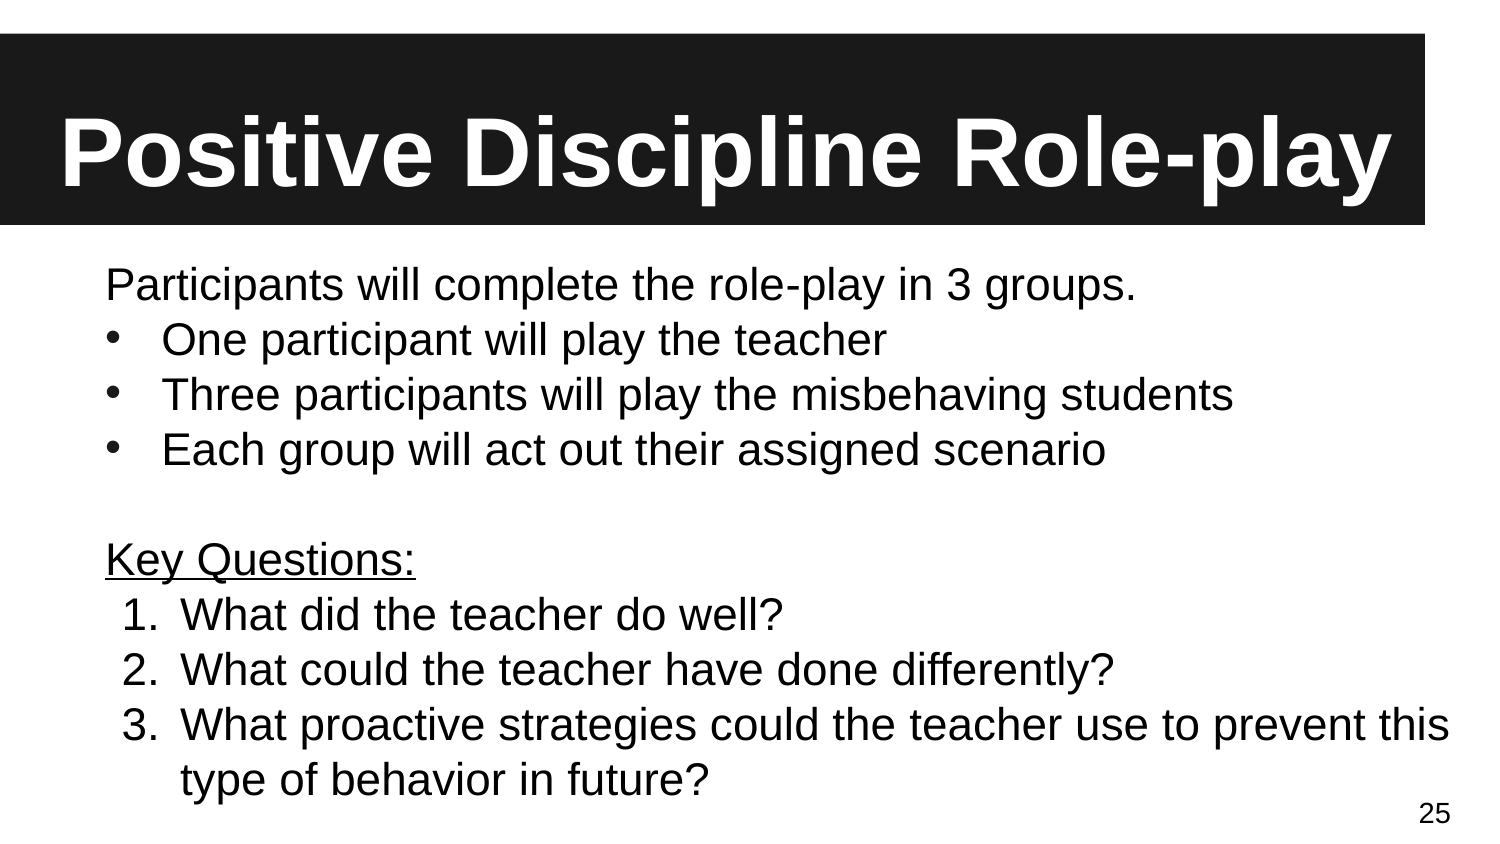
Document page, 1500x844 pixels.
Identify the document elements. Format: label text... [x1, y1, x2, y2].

title Positive Discipline Role-play [44, 33, 1472, 221]
slide_number 25 [1403, 779, 1494, 844]
list Participants will complete the role-play in 3 groups. One participant will play the teacher Three participants will play the misbehaving students Each group will act out their assigned scenario Key Questions: What did the teacher do well? What could the teacher have done differently? What proactive strategies could the teacher use to prevent this type of behavior in future? [90, 239, 1494, 808]
